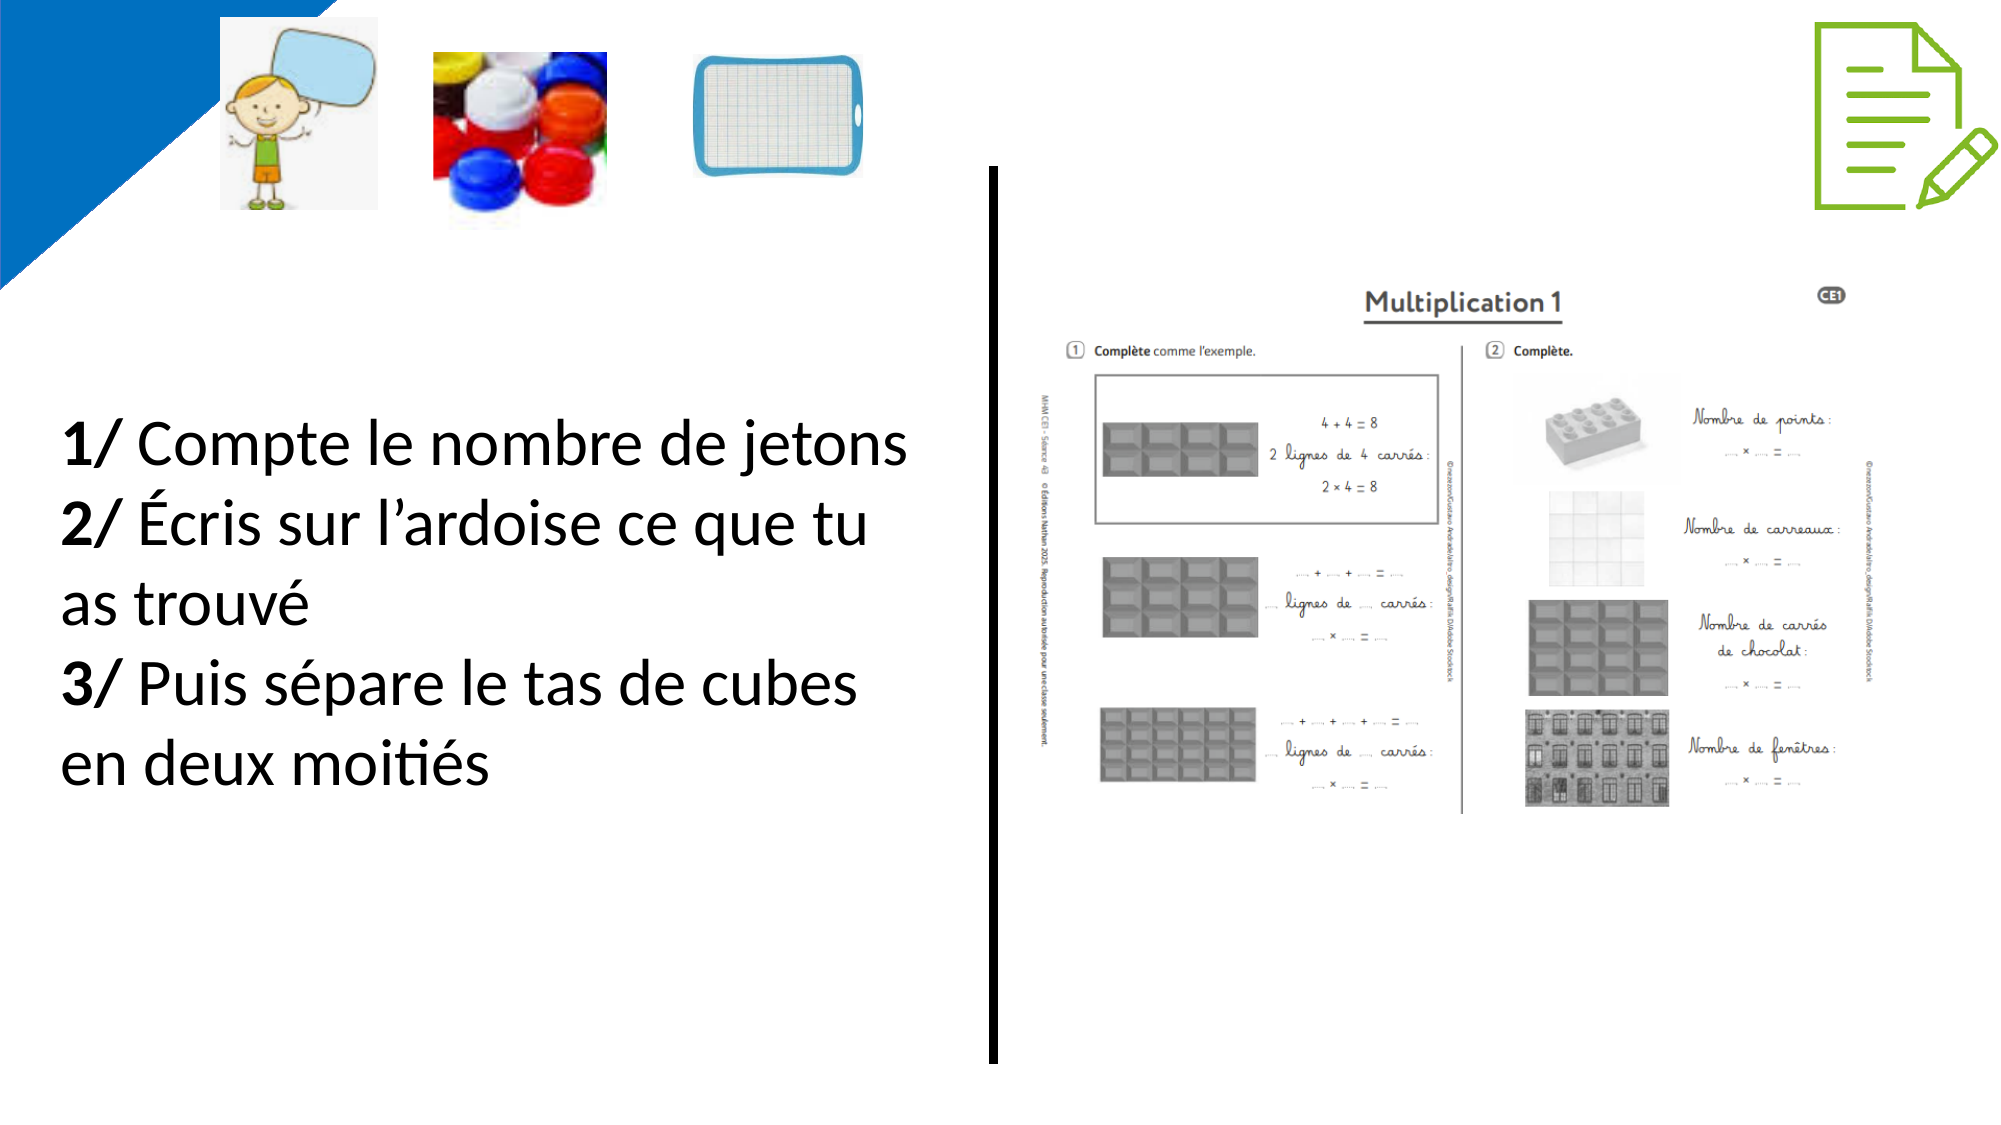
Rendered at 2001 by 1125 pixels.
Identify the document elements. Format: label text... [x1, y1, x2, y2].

picture [692, 54, 864, 179]
text_box 1/ Compte le nombre de jetons 2/ Écris sur l’ardoise ce que tu as trouvé 3/ Puis sépare le tas de cubes en deux moitiés [45, 391, 953, 887]
picture [1034, 271, 1880, 814]
text_box [0, 0, 337, 290]
picture [433, 52, 607, 230]
picture [220, 17, 378, 210]
picture [1812, 22, 2000, 210]
